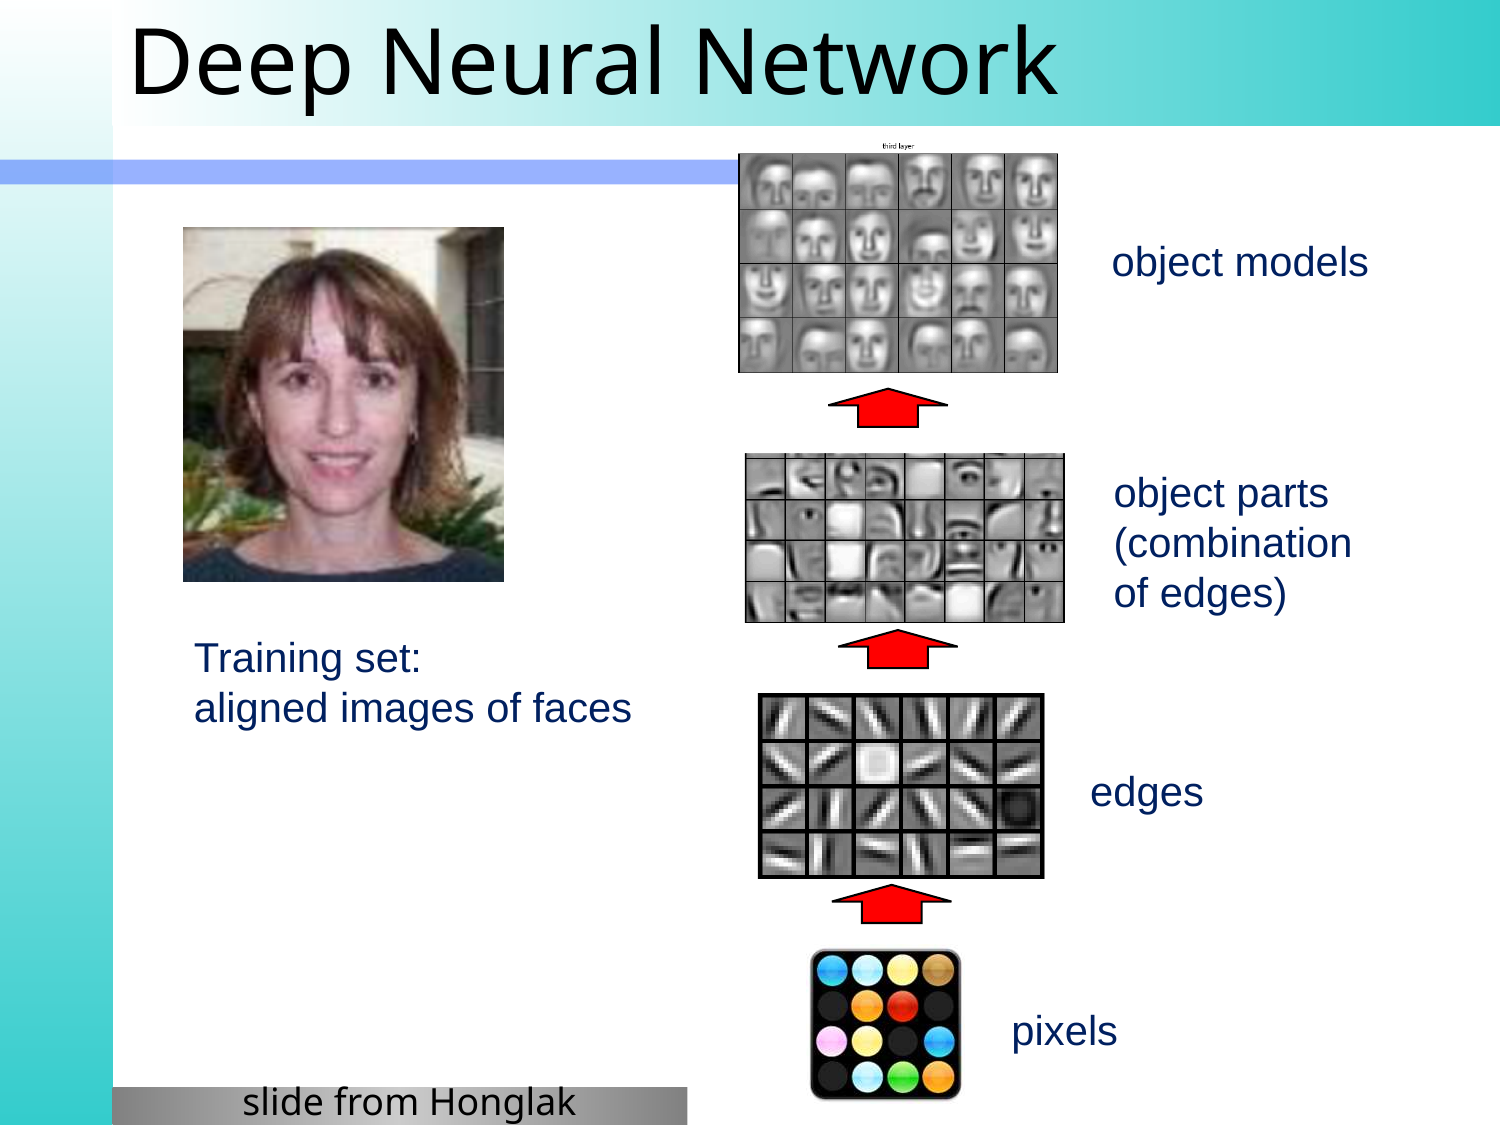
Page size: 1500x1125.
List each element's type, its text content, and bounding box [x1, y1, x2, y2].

text_box object parts (combination of edges) [1098, 457, 1380, 623]
text_box object models [1096, 227, 1385, 293]
text_box edges [1075, 757, 1220, 823]
text_box Training set: aligned images of faces [179, 623, 659, 738]
text_box pixels [996, 996, 1134, 1062]
text_box [838, 631, 958, 669]
text_box [861, 388, 915, 396]
picture [806, 944, 966, 1104]
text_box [735, 397, 1082, 624]
text_box slide from Honglak Lee [227, 1070, 614, 1125]
title Deep Neural Network [112, 0, 1500, 121]
text_box [831, 887, 952, 923]
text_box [757, 691, 1046, 879]
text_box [737, 136, 1061, 374]
picture [182, 227, 505, 583]
